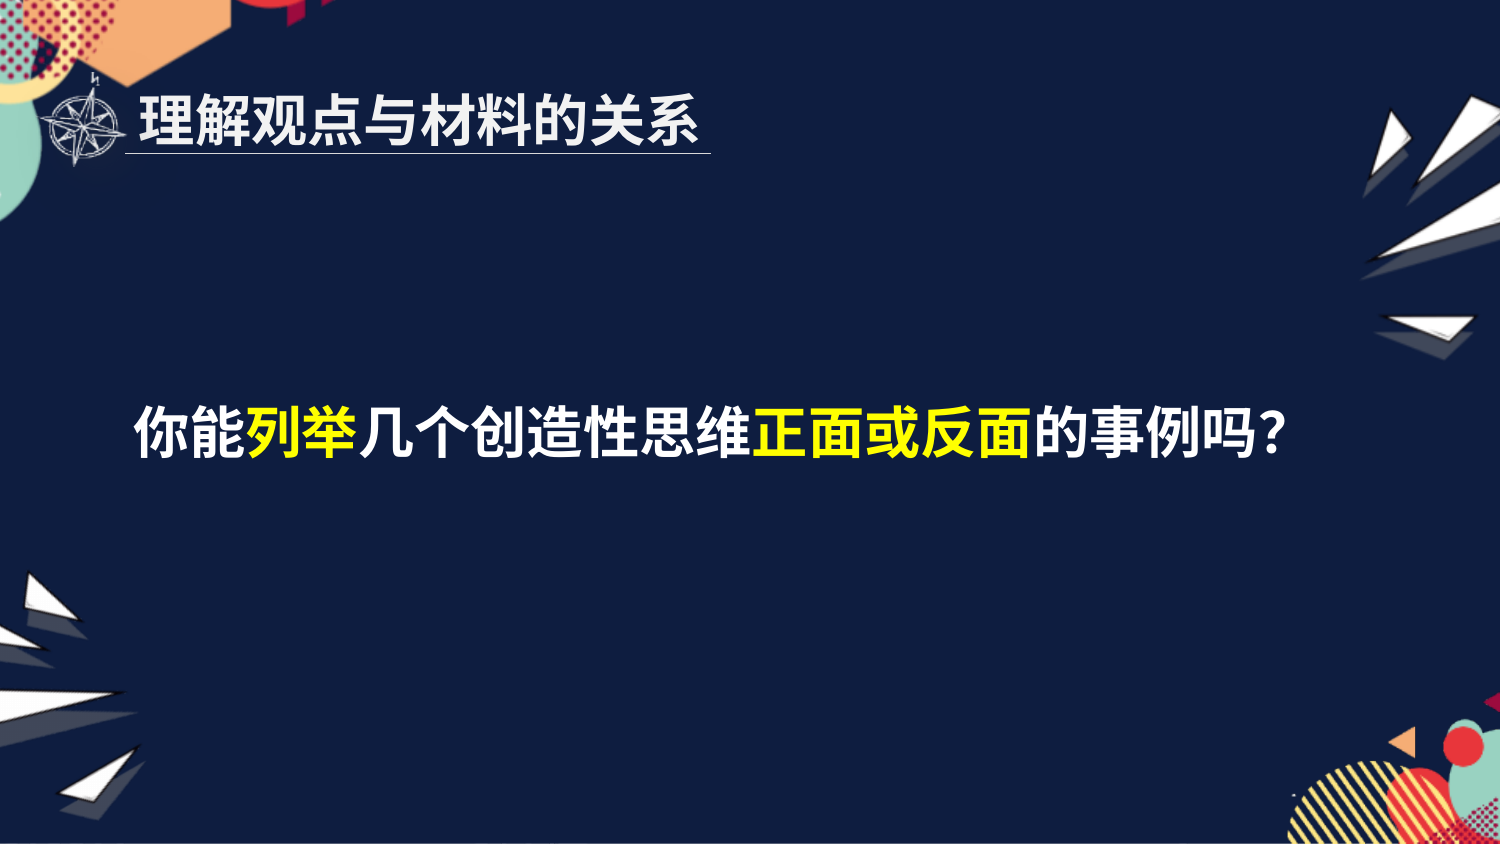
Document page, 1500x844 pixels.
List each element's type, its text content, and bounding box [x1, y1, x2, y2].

picture [0, 513, 220, 844]
picture [1286, 686, 1500, 844]
text_box 你能列举几个创造性思维正面或反面的事例吗？ [70, 374, 1384, 471]
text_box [35, 72, 749, 167]
picture [1286, 44, 1500, 391]
picture [0, 0, 450, 339]
